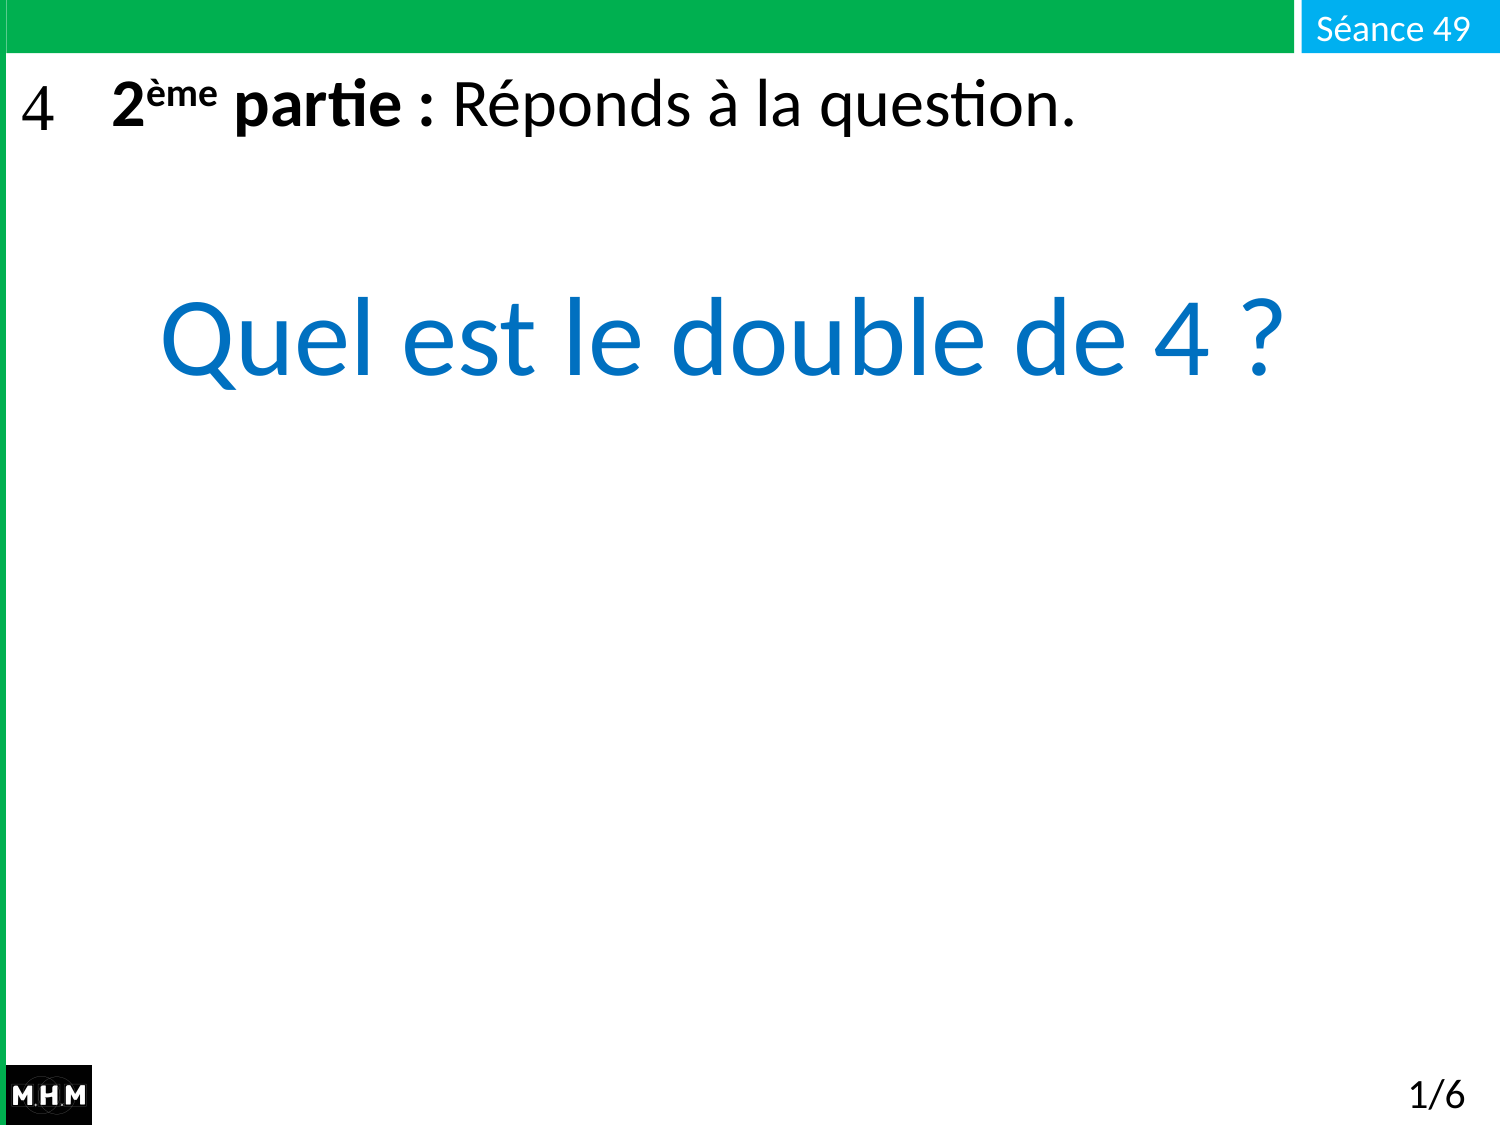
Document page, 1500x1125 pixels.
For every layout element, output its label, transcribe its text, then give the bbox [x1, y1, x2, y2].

list 1/6 [1373, 1064, 1500, 1125]
title 2ème partie : Réponds à la question. [96, 60, 1391, 150]
picture [6, 1065, 92, 1125]
text_box Quel est le double de 4 ? [144, 255, 1391, 405]
